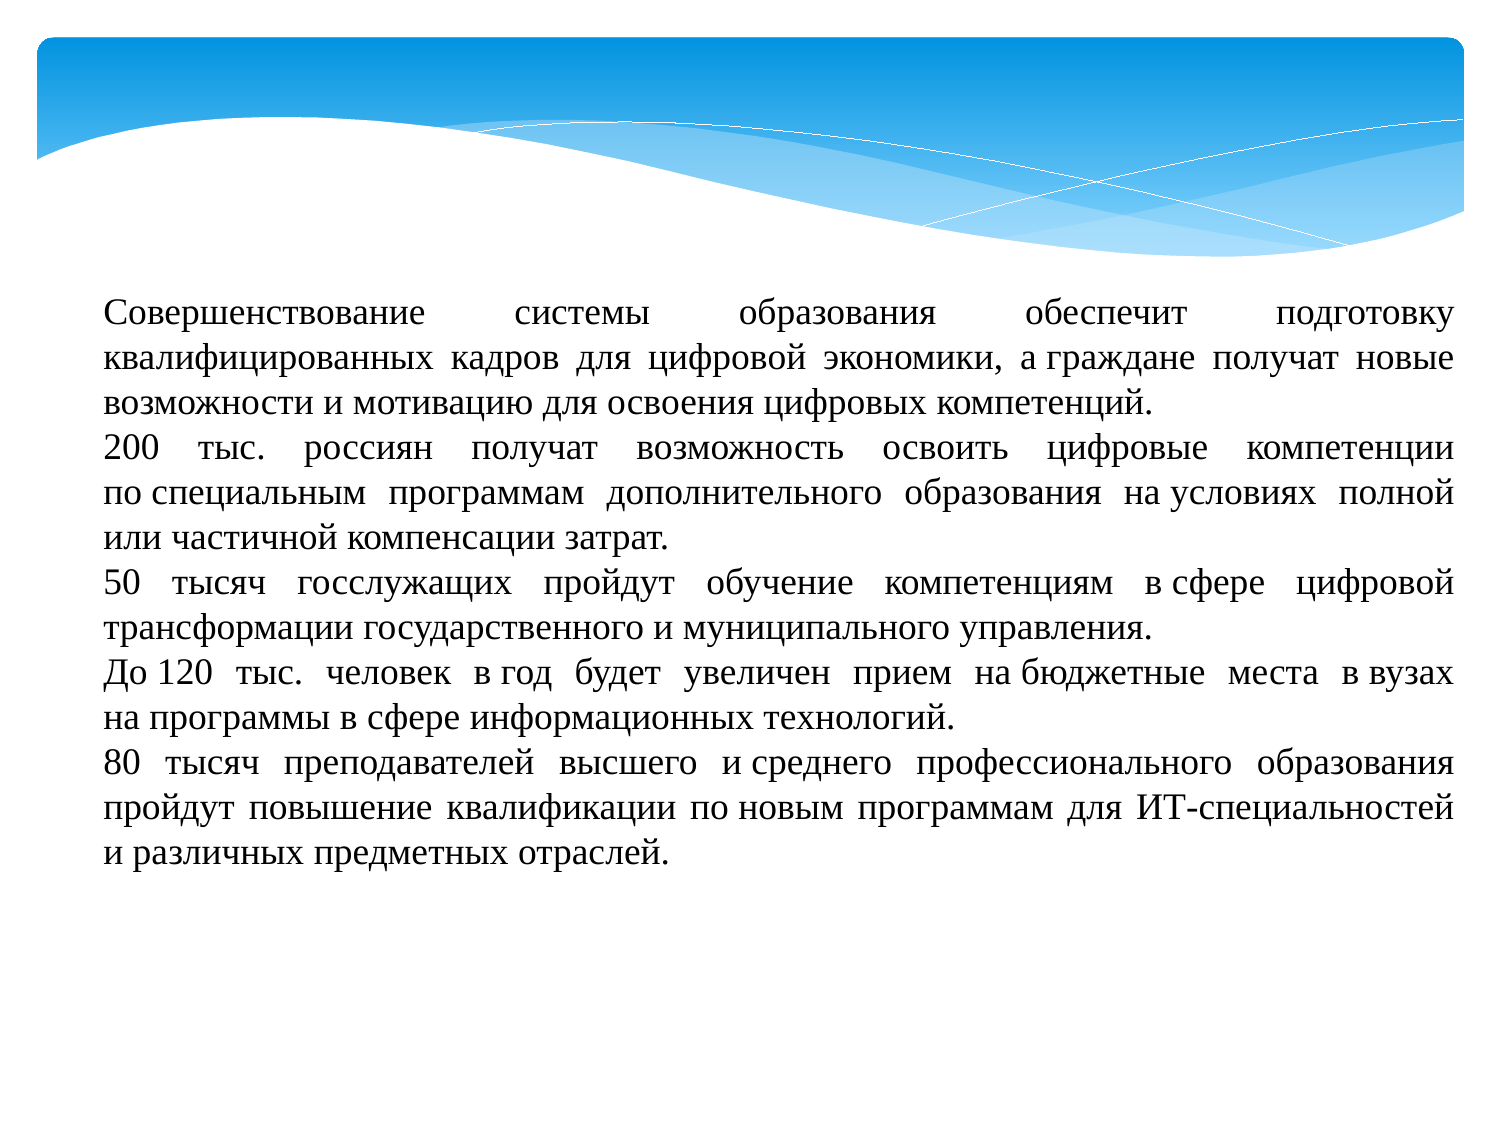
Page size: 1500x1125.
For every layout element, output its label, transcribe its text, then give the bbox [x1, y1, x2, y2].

text_box Совершенствование системы образования обеспечит подготовку квалифицированных кадров для цифровой экономики, а граждане получат новые возможности и мотивацию для освоения цифровых компетенций. 200 тыс. россиян получат возможность освоить цифровые компетенции по специальным программам дополнительного образования на условиях полной или частичной компенсации затрат. 50 тысяч госслужащих пройдут обучение компетенциям в сфере цифровой трансформации государственного и муниципального управления. До 120 тыс. человек в год будет увеличен прием на бюджетные места в вузах на программы в сфере информационных технологий. 80 тысяч преподавателей высшего и среднего профессионального образования пройдут повышение квалификации по новым программам для ИТ-специальностей и различных предметных отраслей. [88, 9, 1471, 880]
